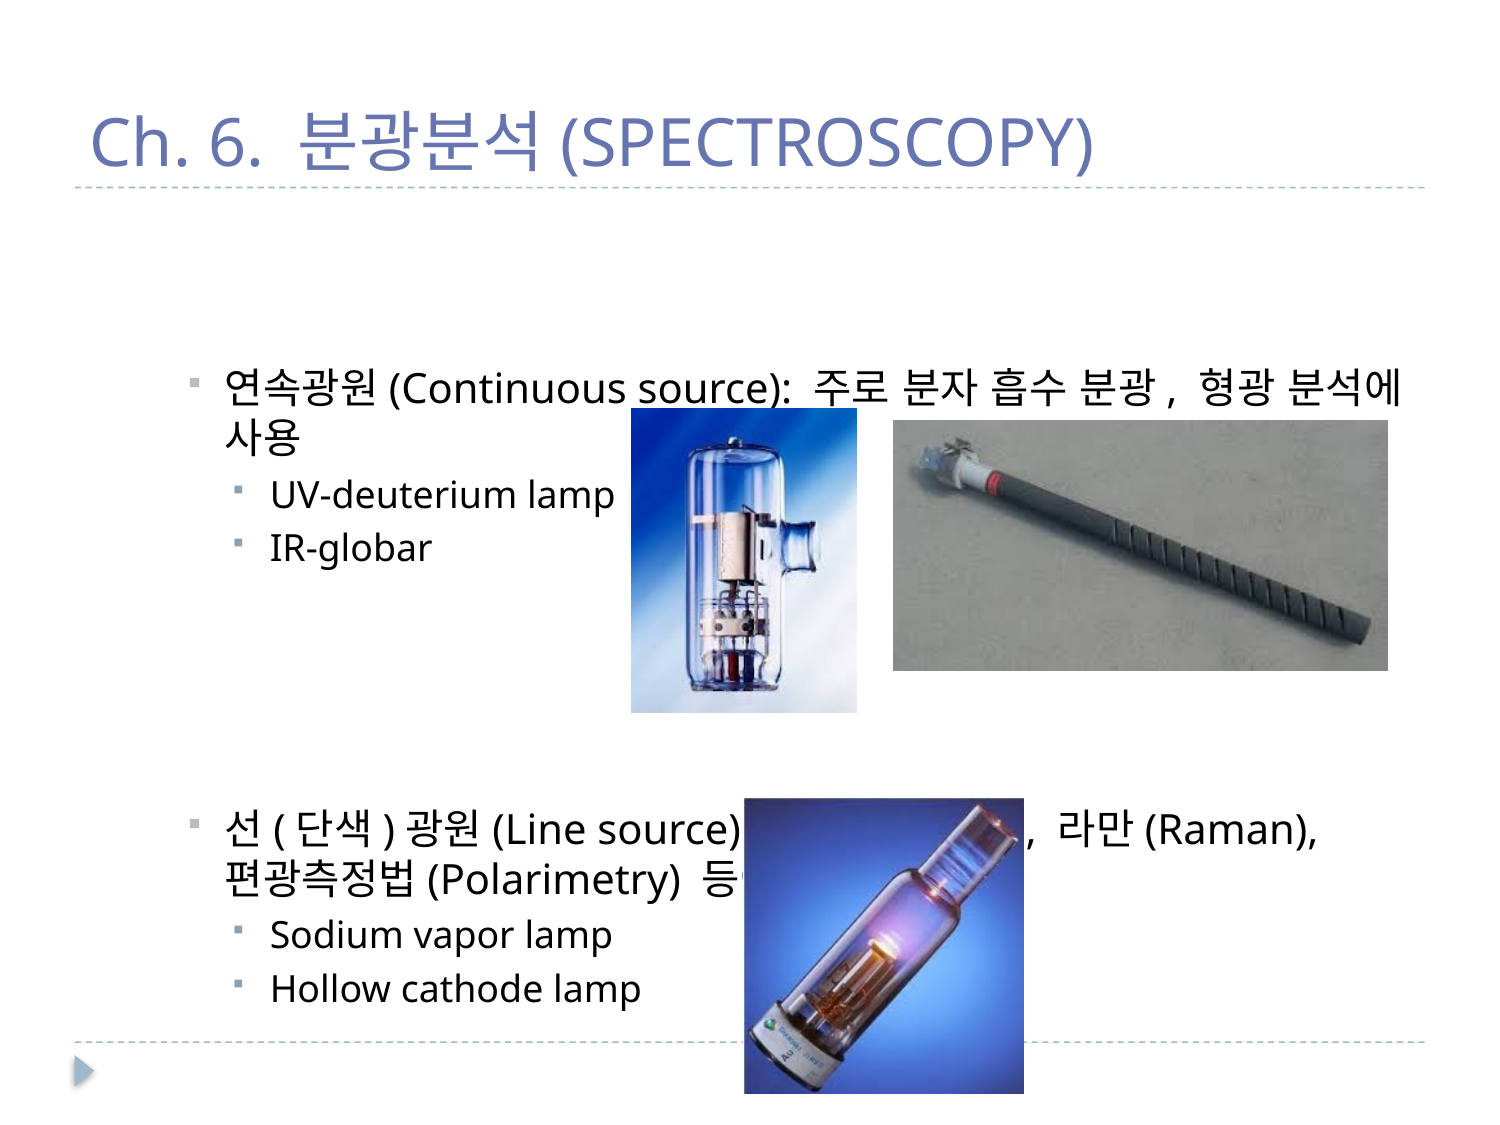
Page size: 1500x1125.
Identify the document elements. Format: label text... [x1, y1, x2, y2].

picture [631, 408, 857, 714]
picture [893, 420, 1388, 671]
picture [743, 797, 1024, 1095]
title Ch. 6. 분광분석(SPECTROSCOPY) [75, 24, 1425, 188]
